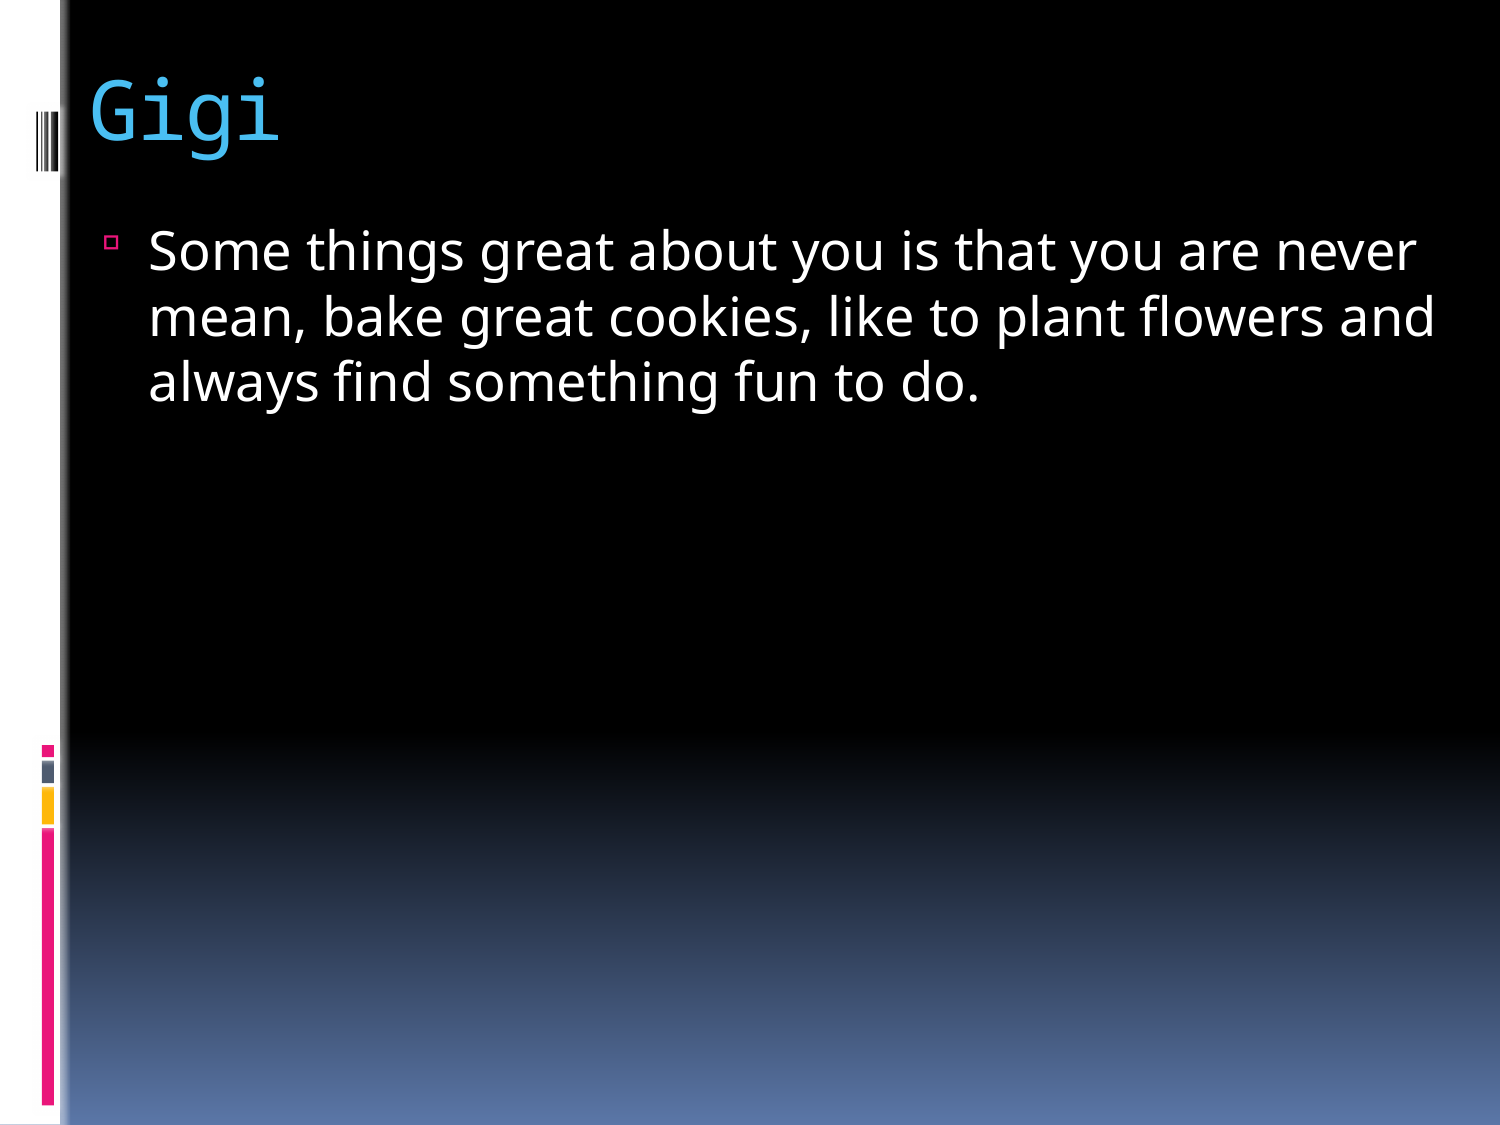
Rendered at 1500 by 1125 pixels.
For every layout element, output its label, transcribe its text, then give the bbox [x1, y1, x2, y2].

list Some things great about you is that you are never mean, bake great cookies, like to plant flowers and always find something fun to do. [12, 209, 1500, 1057]
title Gigi [75, 50, 1425, 209]
